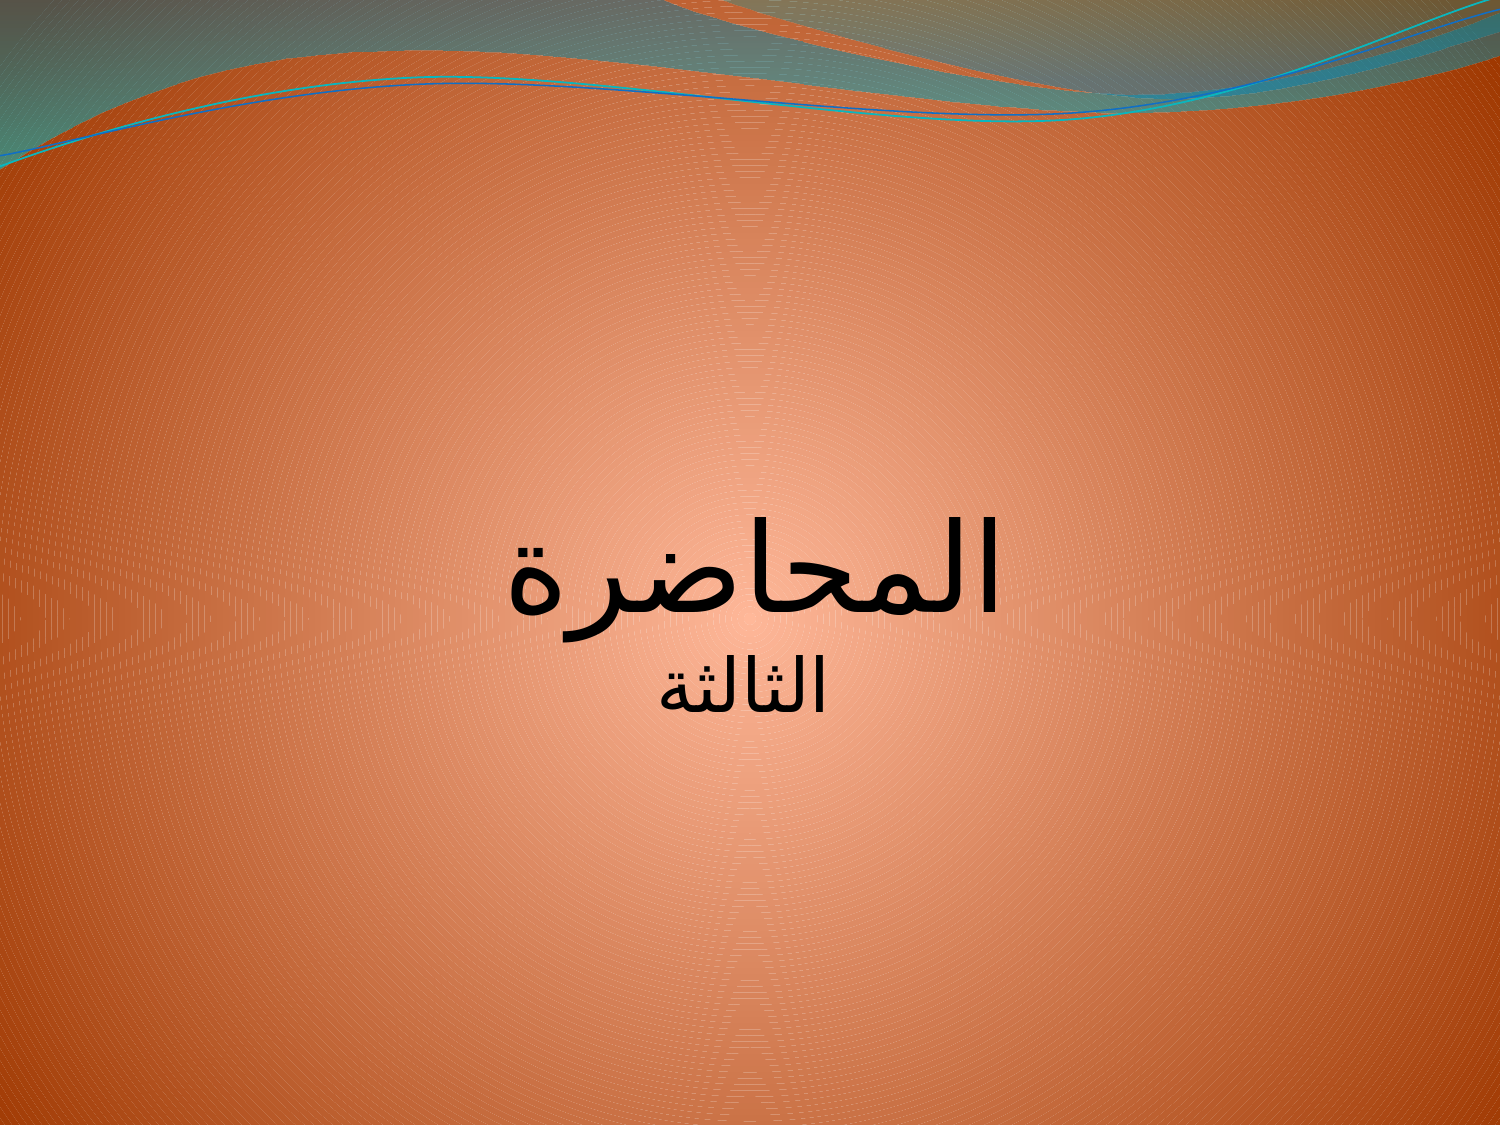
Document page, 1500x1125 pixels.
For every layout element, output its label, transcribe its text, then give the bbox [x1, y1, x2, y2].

text_box المحاضرة الثالثة [464, 480, 1023, 736]
